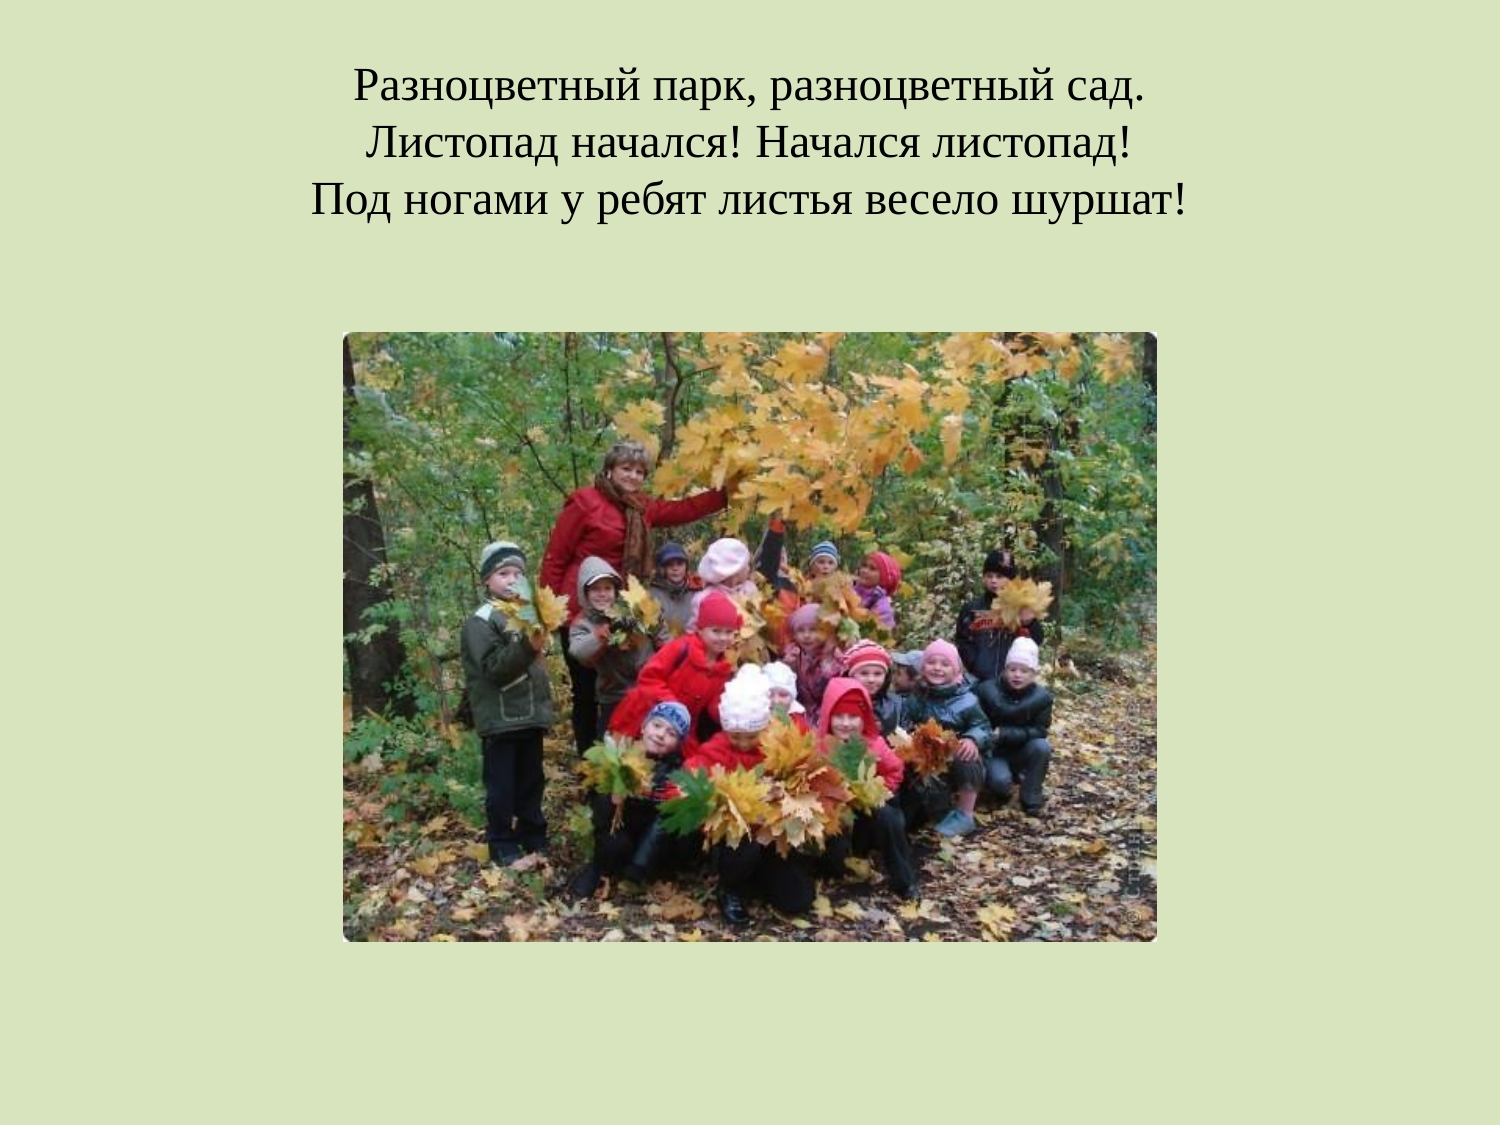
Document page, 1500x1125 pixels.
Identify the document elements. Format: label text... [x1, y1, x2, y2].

title Разноцветный парк, разноцветный сад. Листопад начался! Начался листопад! Под ногами у ребят листья весело шуршат! [75, 45, 1425, 233]
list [343, 332, 1157, 943]
